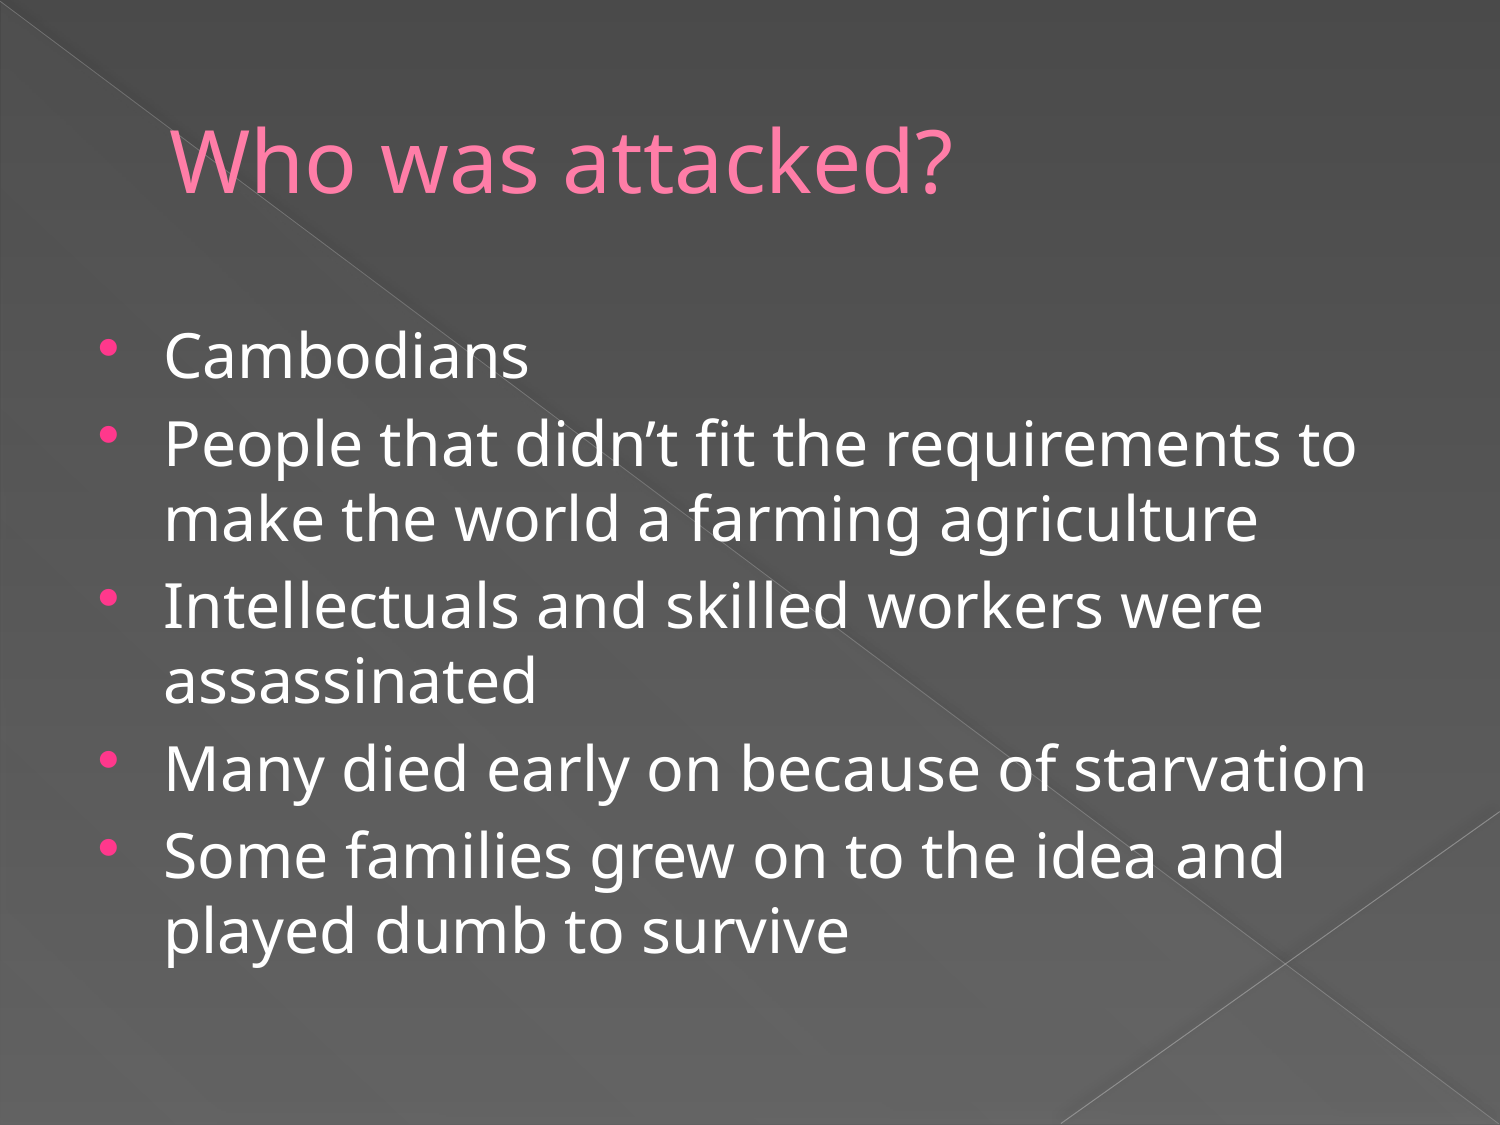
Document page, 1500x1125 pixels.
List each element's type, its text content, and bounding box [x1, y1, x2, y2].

title Who was attacked? [75, 43, 1425, 274]
list Cambodians People that didn’t fit the requirements to make the world a farming agriculture Intellectuals and skilled workers were assassinated Many died early on because of starvation Some families grew on to the idea and played dumb to survive [75, 308, 1425, 1059]
